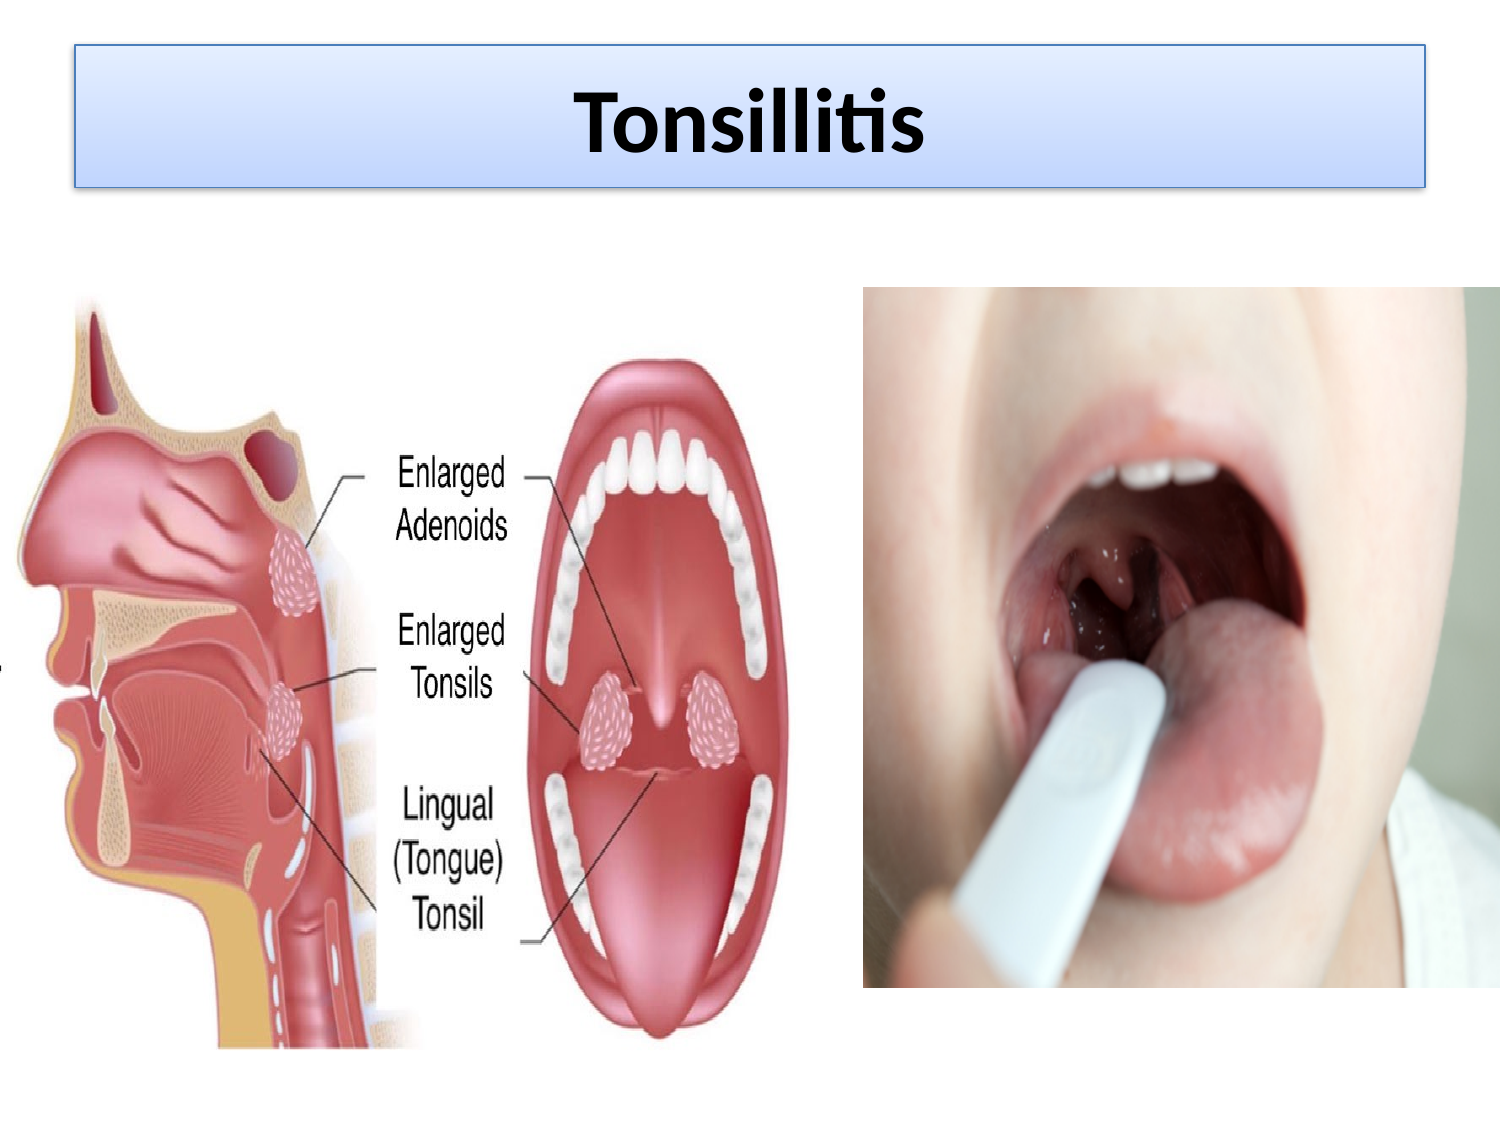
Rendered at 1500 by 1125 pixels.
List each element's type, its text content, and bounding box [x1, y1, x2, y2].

title Tonsillitis [74, 44, 1426, 188]
picture [0, 274, 1500, 1063]
